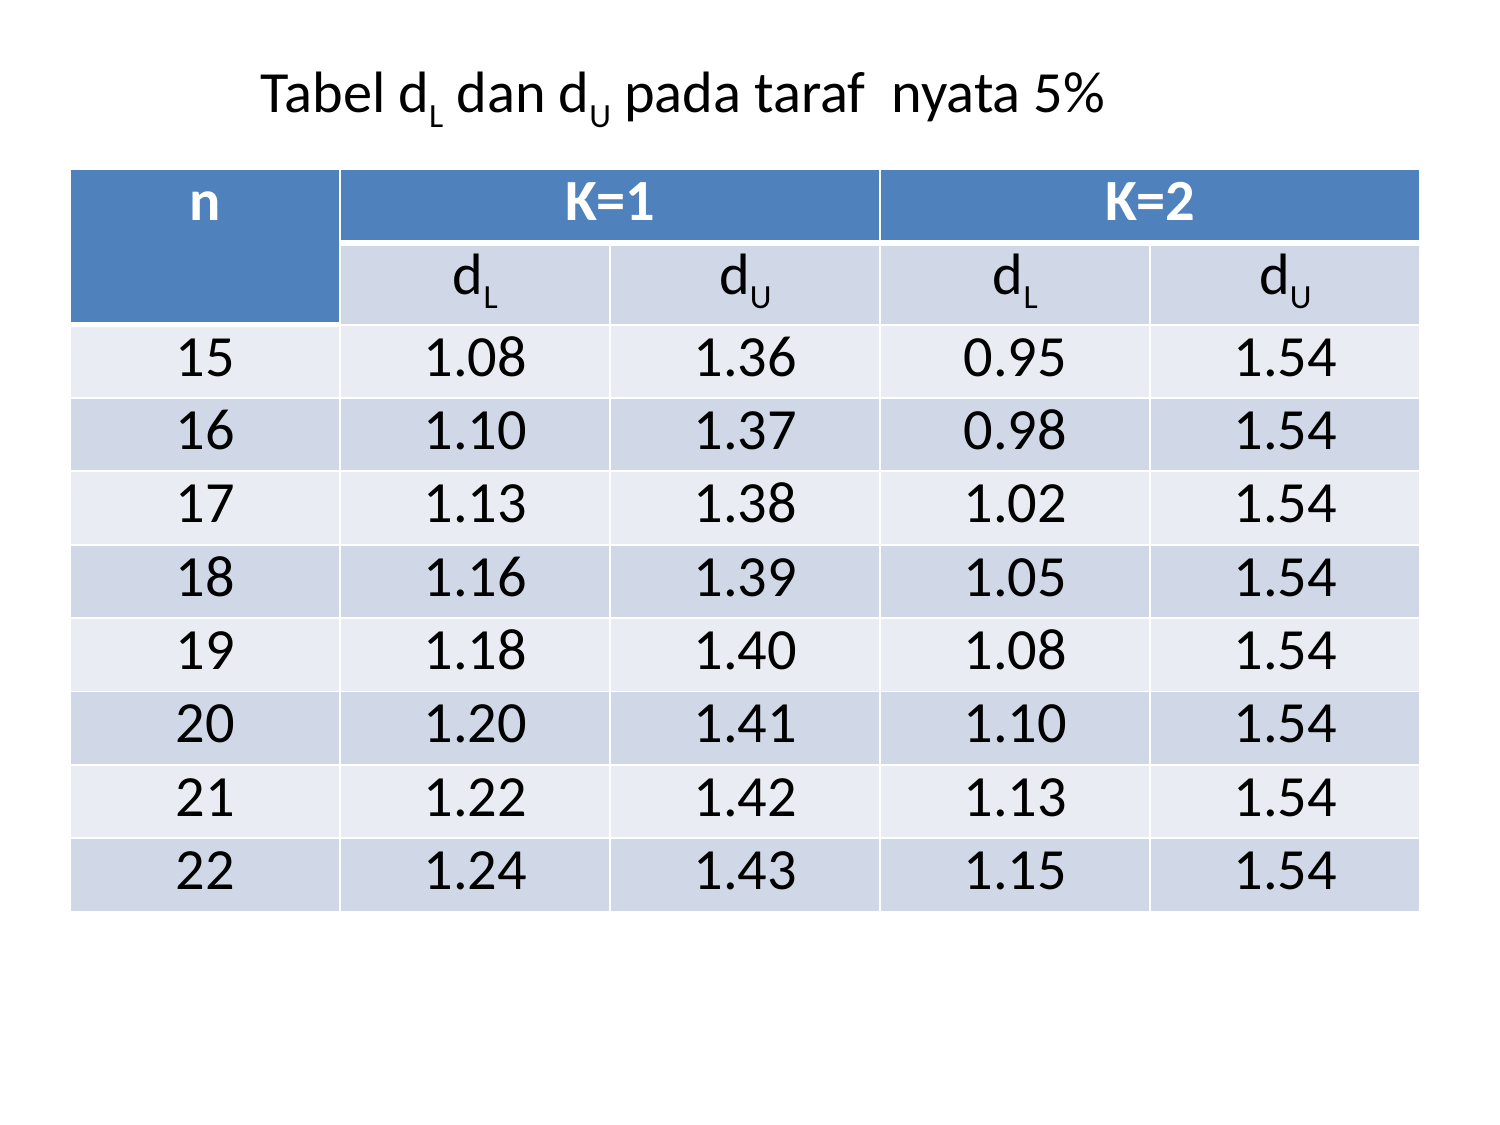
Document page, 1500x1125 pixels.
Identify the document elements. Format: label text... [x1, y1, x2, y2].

table_cell 1.54 [1151, 619, 1419, 691]
table_cell 1.54 [1151, 399, 1419, 470]
table_cell 1.39 [611, 546, 879, 617]
table_cell 1.22 [341, 766, 609, 837]
table_cell 1.08 [881, 619, 1149, 691]
table_cell 1.05 [881, 546, 1149, 617]
text_box Tabel dL dan dU pada taraf nyata 5% [246, 46, 1231, 142]
table_cell 1.54 [1151, 546, 1419, 617]
table_cell 1.41 [611, 692, 879, 764]
table_header K=1 [341, 170, 879, 240]
table_cell 21 [71, 766, 339, 837]
table_cell 1.54 [1151, 692, 1419, 764]
table_cell 1.40 [611, 619, 879, 691]
table_cell 1.54 [1151, 472, 1419, 544]
table_cell dL [341, 246, 609, 324]
table_cell 1.02 [881, 472, 1149, 544]
table_cell 1.54 [1151, 766, 1419, 837]
table_cell 19 [71, 619, 339, 691]
table_cell 1.54 [1151, 326, 1419, 397]
table_cell 1.08 [341, 326, 609, 397]
table_cell 17 [71, 472, 339, 544]
table_cell 20 [71, 692, 339, 764]
table_cell 0.98 [881, 399, 1149, 470]
table_cell 1.38 [611, 472, 879, 544]
table_cell 18 [71, 546, 339, 617]
table_cell 1.36 [611, 326, 879, 397]
table_cell 1.20 [341, 692, 609, 764]
table_cell 1.10 [881, 692, 1149, 764]
table_cell 15 [71, 327, 339, 397]
table_cell 1.42 [611, 766, 879, 837]
table_cell 1.18 [341, 619, 609, 691]
table_cell 1.37 [611, 399, 879, 470]
table_cell 1.16 [341, 546, 609, 617]
table_cell dL [881, 246, 1149, 324]
table_cell 1.13 [881, 766, 1149, 837]
table_cell dU [611, 246, 879, 324]
table_cell 1.13 [341, 472, 609, 544]
table_cell 0.95 [881, 326, 1149, 397]
table_header n [71, 170, 339, 322]
table_cell 16 [71, 399, 339, 470]
table_cell 1.43 [611, 839, 879, 911]
table_cell 1.15 [881, 839, 1149, 911]
table_header K=2 [881, 170, 1419, 240]
table_cell 1.54 [1151, 839, 1419, 911]
table_cell dU [1151, 246, 1419, 324]
table_cell 1.10 [341, 399, 609, 470]
table_cell 22 [71, 839, 339, 911]
table_cell 1.24 [341, 839, 609, 911]
